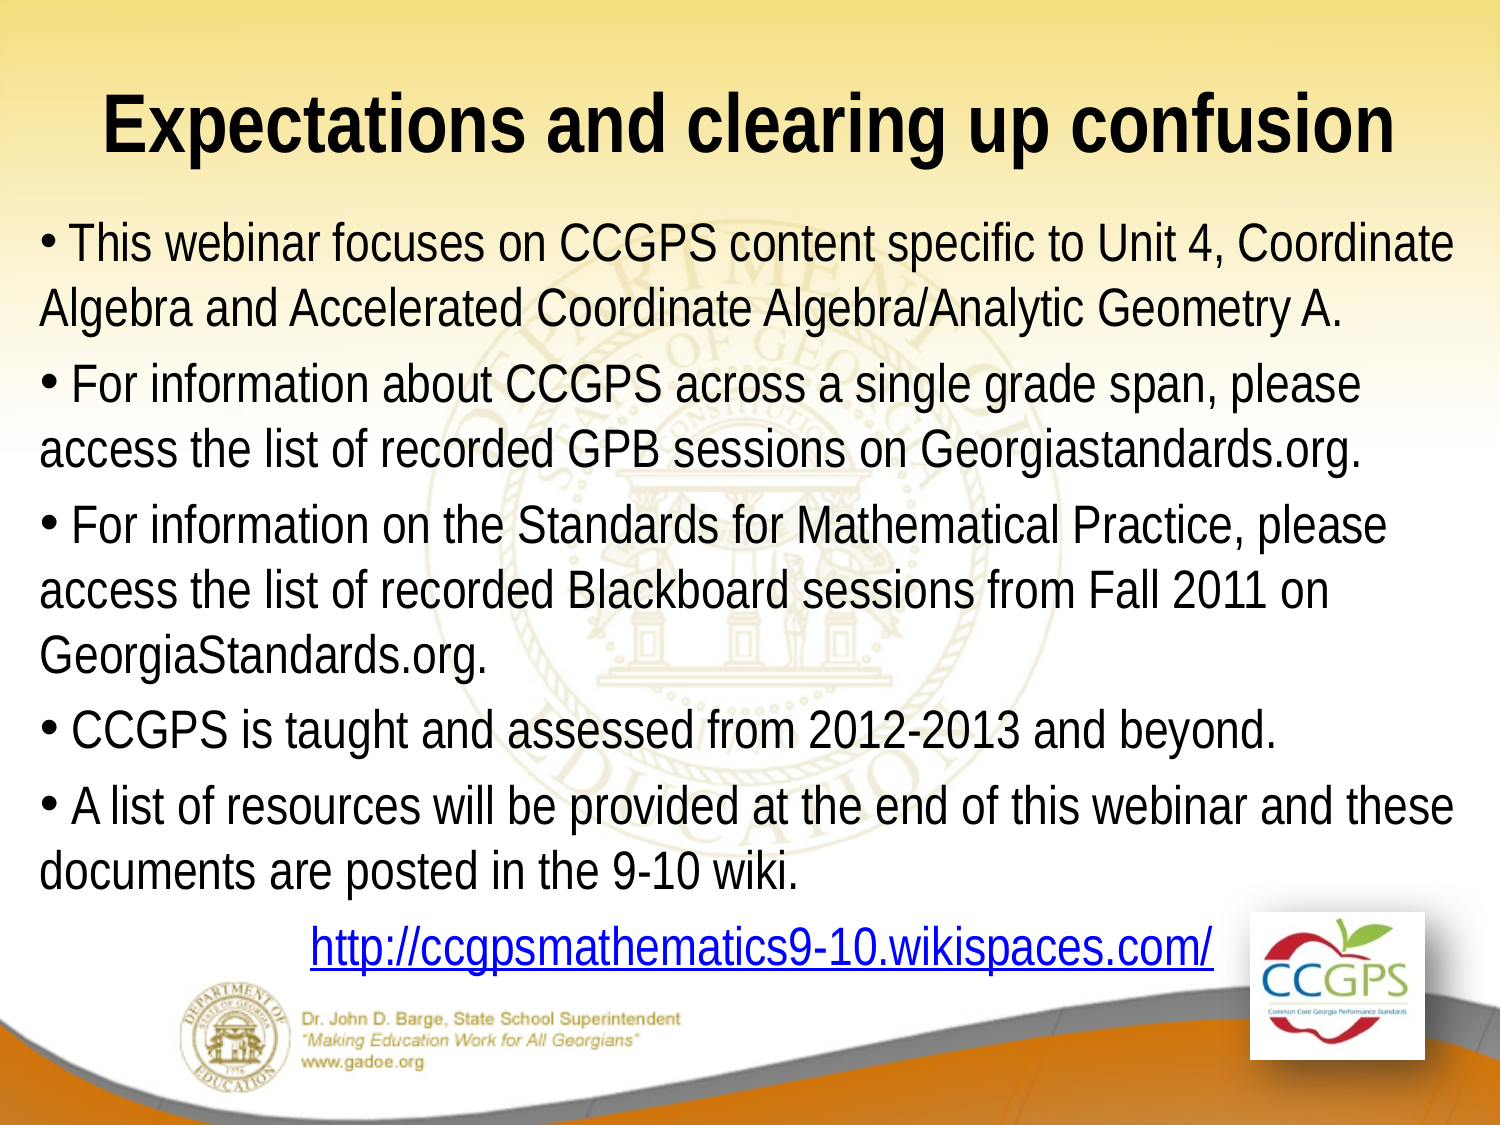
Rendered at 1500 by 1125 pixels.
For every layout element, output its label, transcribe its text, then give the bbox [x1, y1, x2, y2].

picture [0, 0, 1500, 1125]
title Expectations and clearing up confusion [37, 37, 1463, 199]
subtitle This webinar focuses on CCGPS content specific to Unit 4, Coordinate Algebra and Accelerated Coordinate Algebra/Analytic Geometry A. For information about CCGPS across a single grade span, please access the list of recorded GPB sessions on Georgiastandards.org. For information on the Standards for Mathematical Practice, please access the list of recorded Blackboard sessions from Fall 2011 on GeorgiaStandards.org. CCGPS is taught and assessed from 2012-2013 and beyond. A list of resources will be provided at the end of this webinar and these documents are posted in the 9-10 wiki. http://ccgpsmathematics9-10.wikispaces.com/ [24, 199, 1500, 976]
